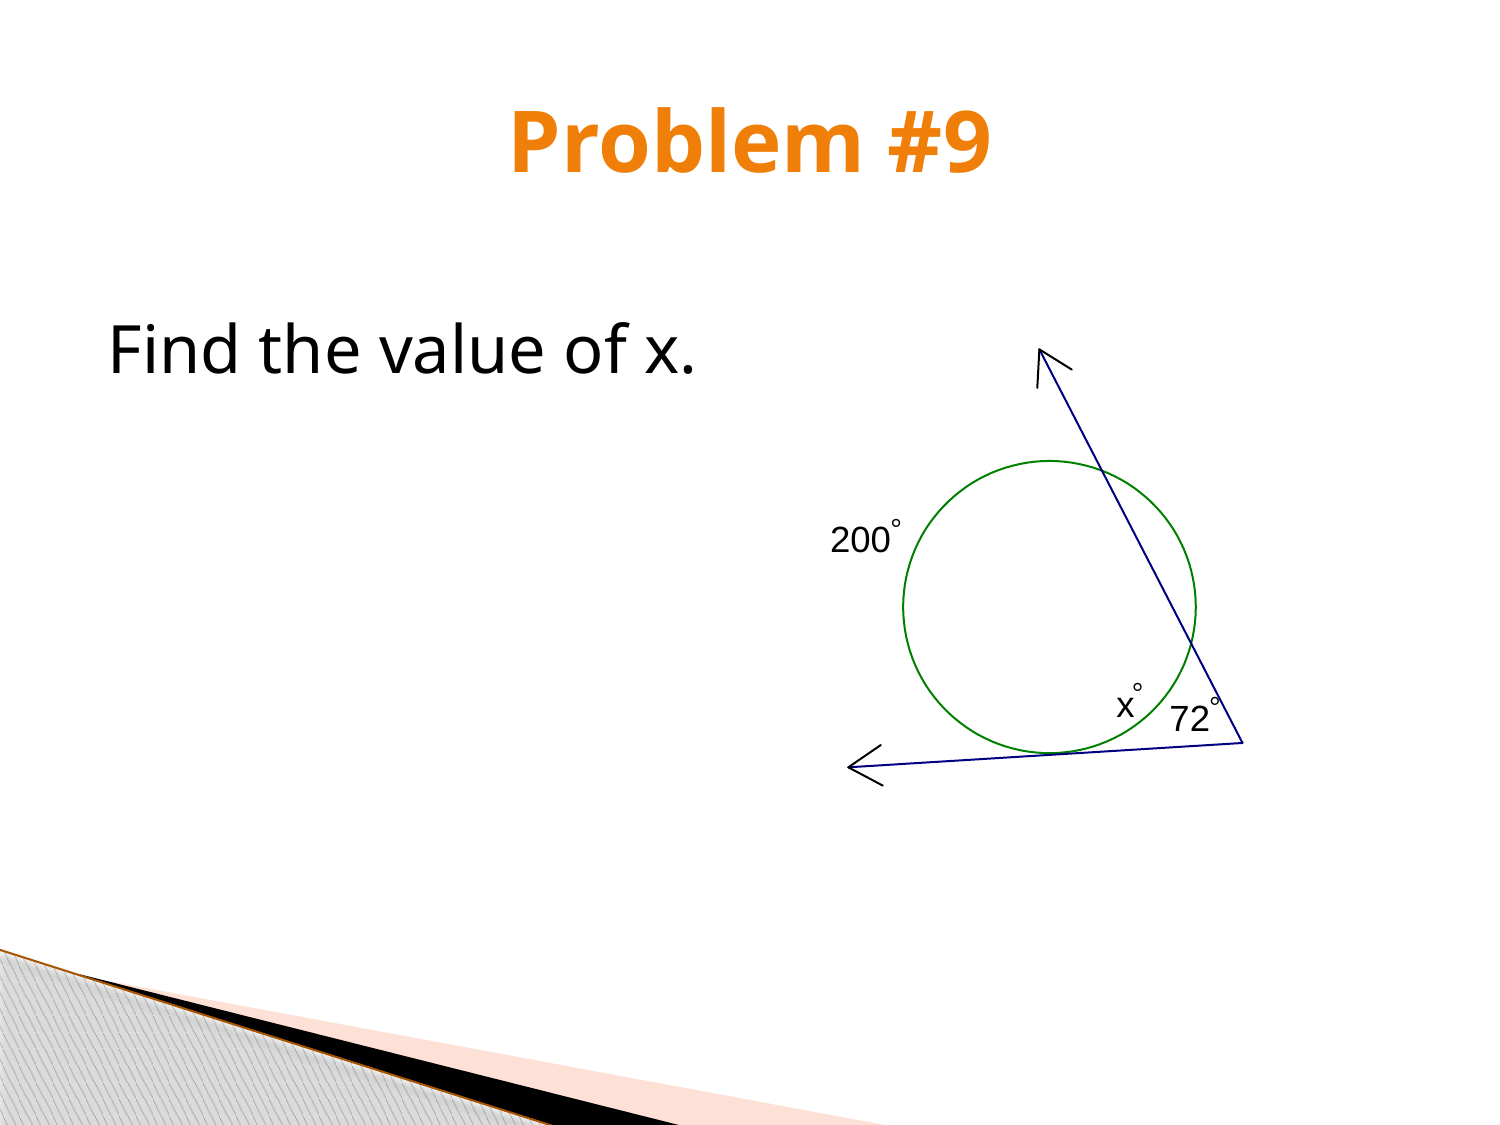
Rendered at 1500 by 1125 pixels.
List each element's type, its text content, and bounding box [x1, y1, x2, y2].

list Find the value of x. [75, 299, 1425, 379]
title Problem #9 [75, 45, 1425, 233]
picture [801, 324, 1268, 813]
